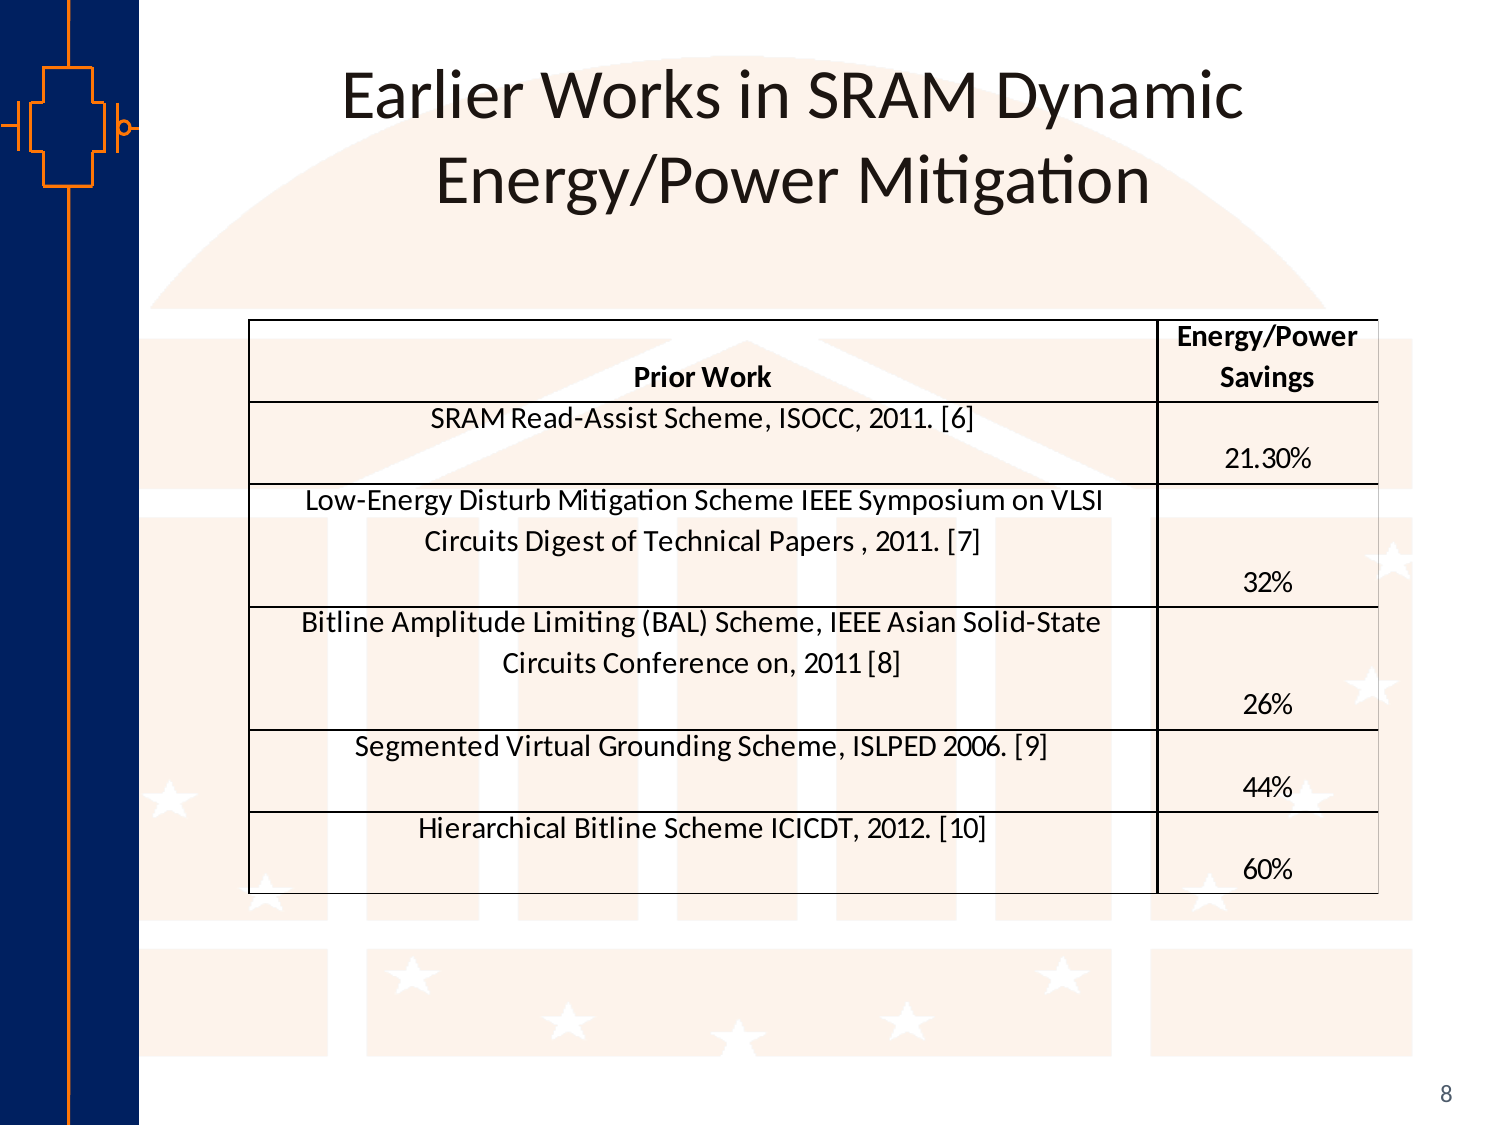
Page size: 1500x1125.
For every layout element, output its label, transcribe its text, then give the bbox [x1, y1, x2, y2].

title Earlier Works in SRAM Dynamic Energy/Power Mitigation [200, 37, 1388, 225]
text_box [247, 318, 1381, 896]
slide_number 8 [1425, 1062, 1488, 1123]
list [200, 262, 1425, 988]
